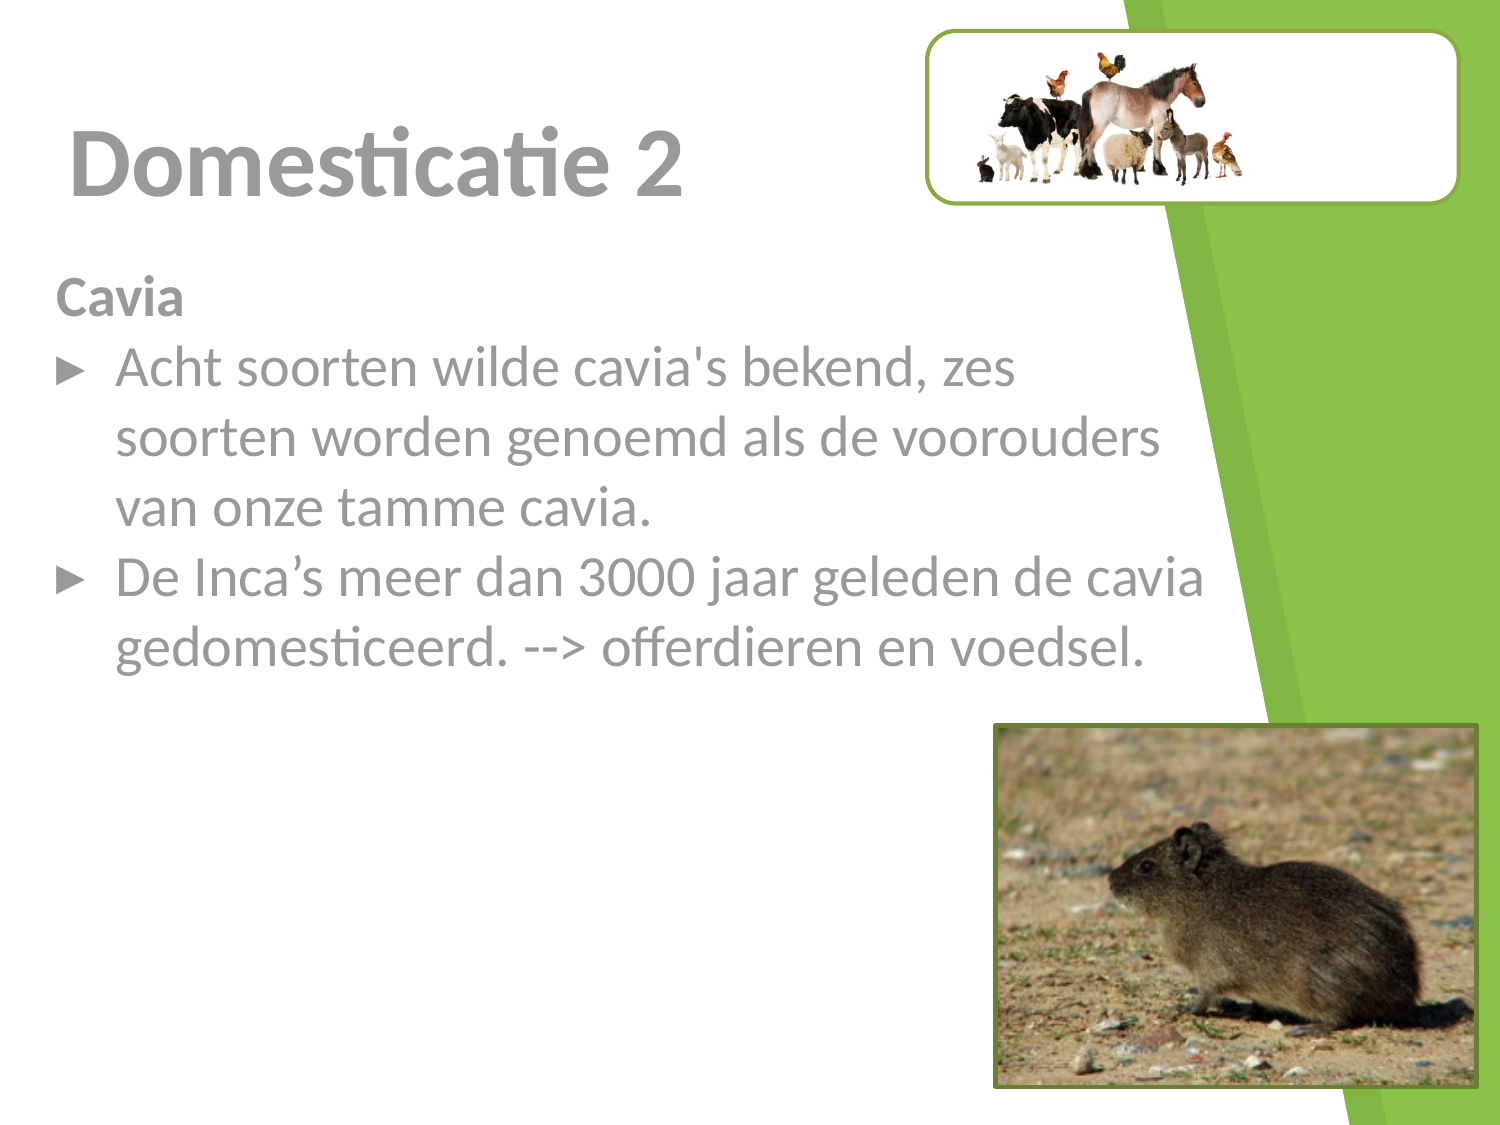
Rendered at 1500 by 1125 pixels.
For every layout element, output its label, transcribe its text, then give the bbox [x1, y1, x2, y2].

text_box [925, 28, 1461, 206]
title Domesticatie 2 [53, 125, 927, 232]
list Cavia Acht soorten wilde cavia's bekend, zes soorten worden genoemd als de voorouders van onze tamme cavia. De Inca’s meer dan 3000 jaar geleden de cavia gedomesticeerd. --> offerdieren en voedsel. [41, 243, 1223, 1023]
picture [997, 727, 1475, 1085]
picture [974, 42, 1260, 191]
